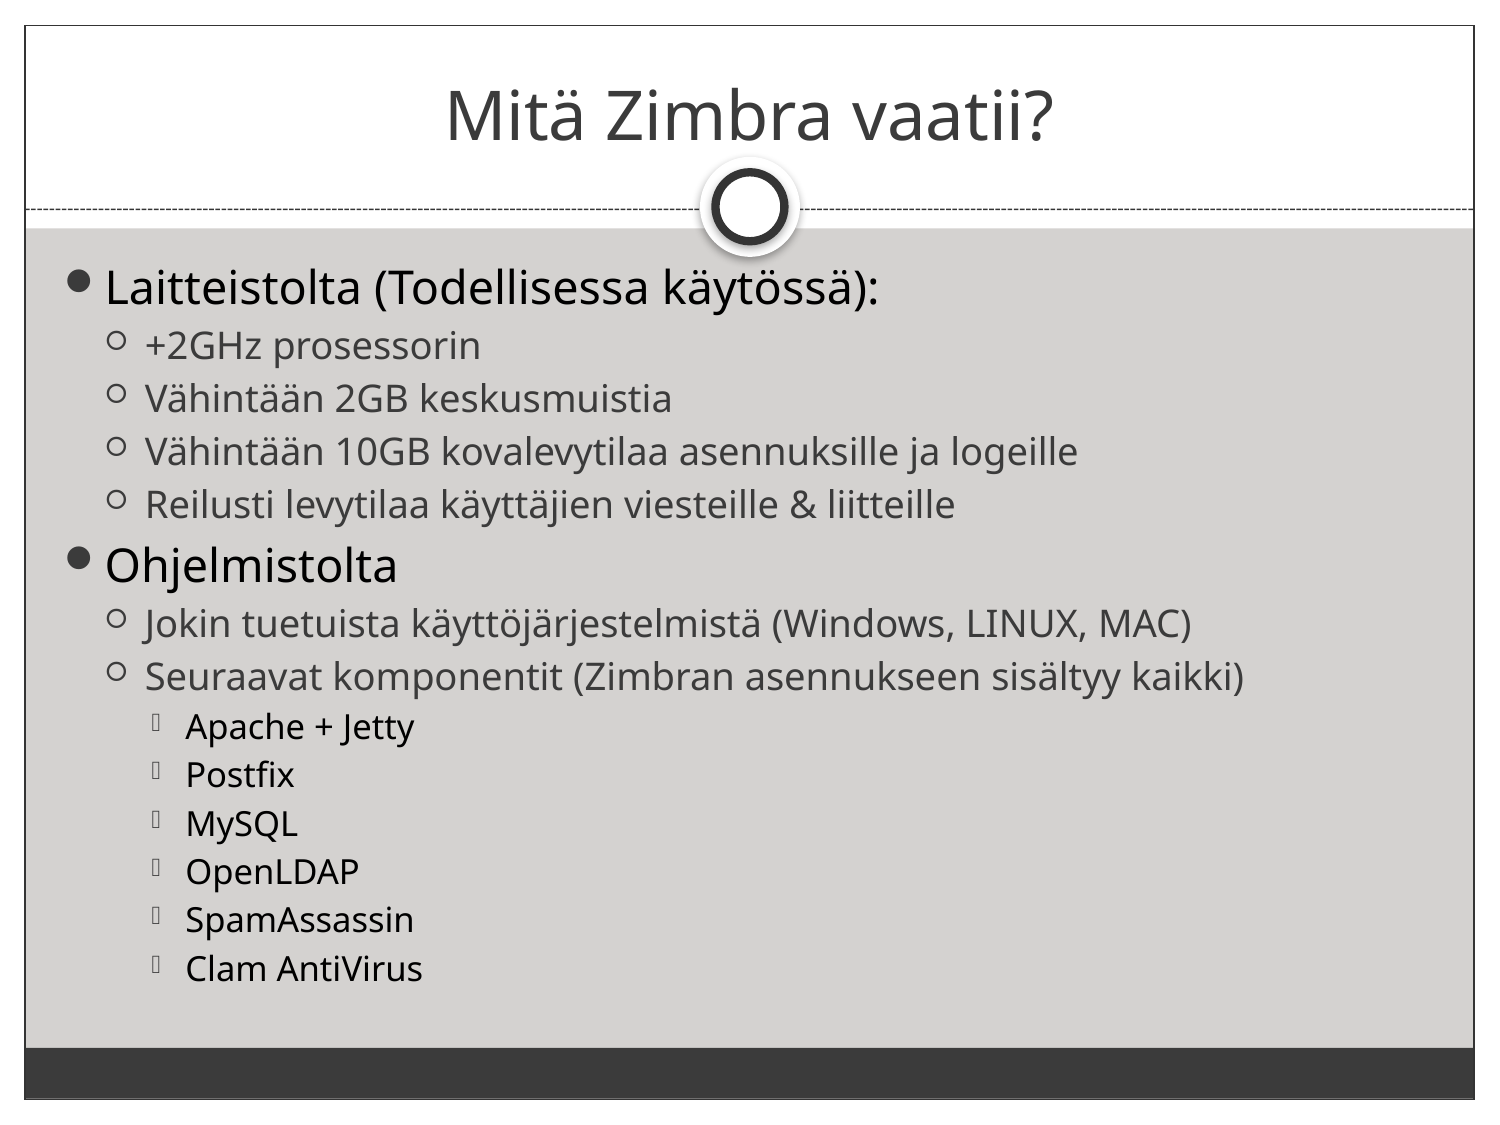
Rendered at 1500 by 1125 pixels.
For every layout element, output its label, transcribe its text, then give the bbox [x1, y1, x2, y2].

list Laitteistolta (Todellisessa käytössä): +2GHz prosessorin Vähintään 2GB keskusmuistia Vähintään 10GB kovalevytilaa asennuksille ja logeille Reilusti levytilaa käyttäjien viesteille & liitteille Ohjelmistolta Jokin tuetuista käyttöjärjestelmistä (Windows, LINUX, MAC) Seuraavat komponentit (Zimbran asennukseen sisältyy kaikki) Apache + Jetty Postfix MySQL OpenLDAP SpamAssassin Clam AntiVirus [49, 250, 1445, 1001]
title Mitä Zimbra vaatii? [49, 37, 1450, 162]
